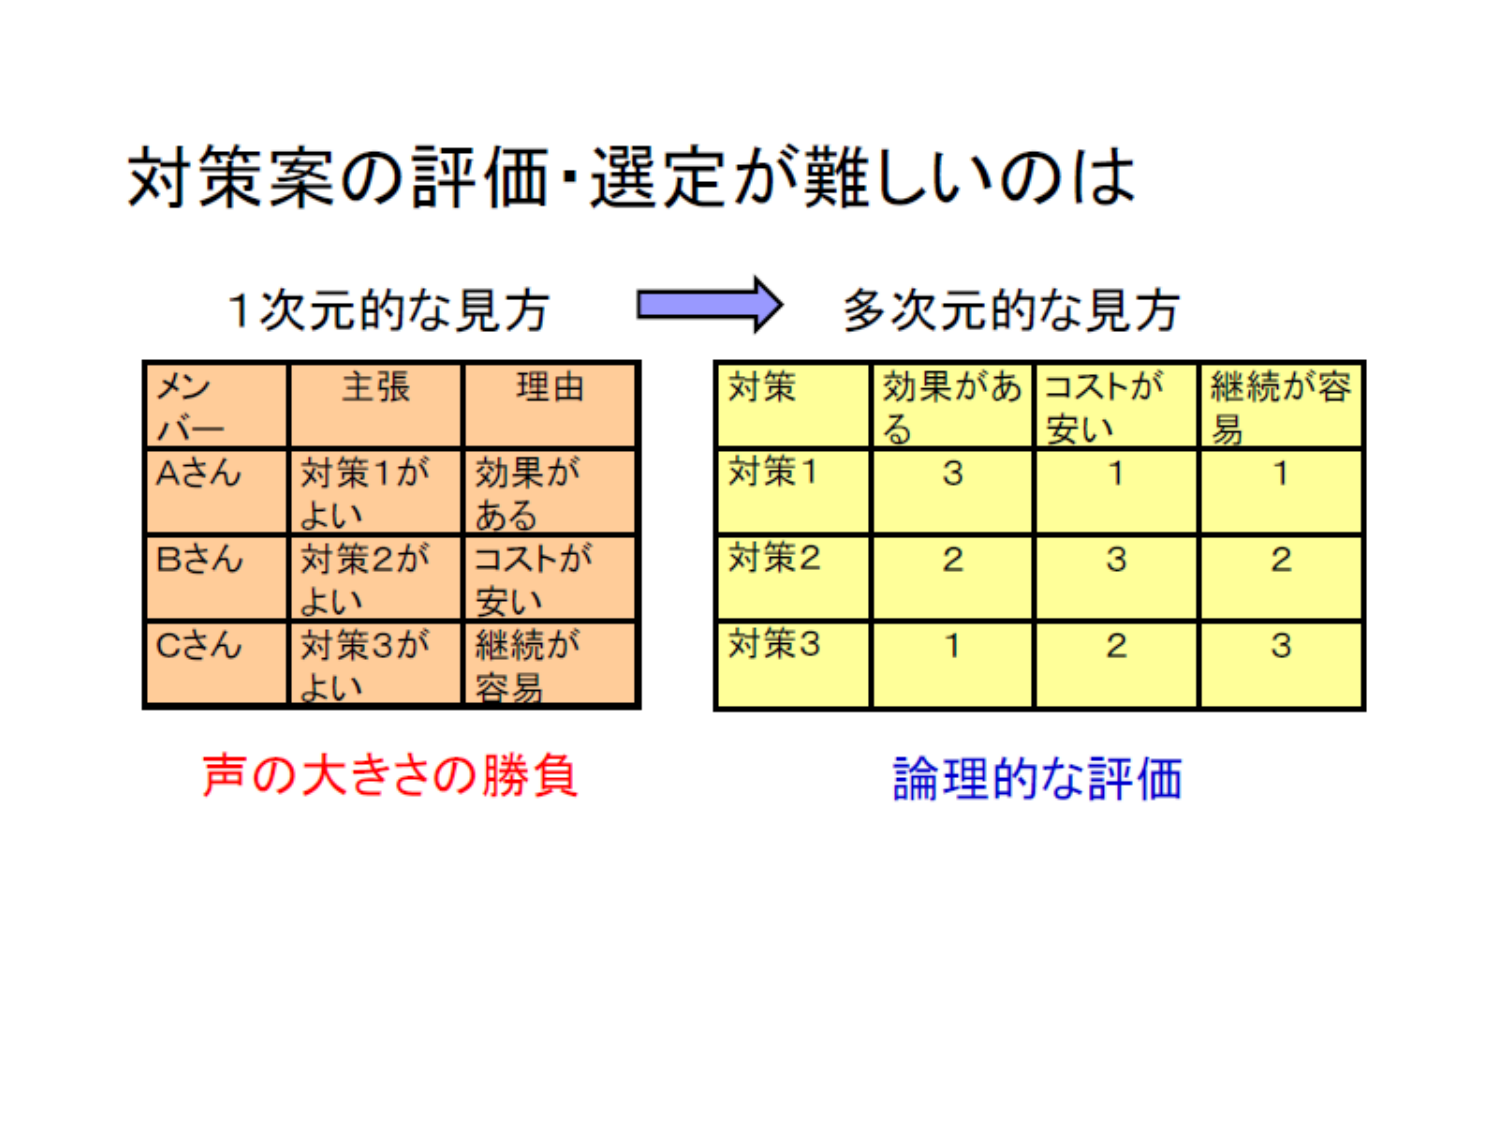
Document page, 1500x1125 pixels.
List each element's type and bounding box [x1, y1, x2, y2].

picture [101, 122, 1382, 823]
